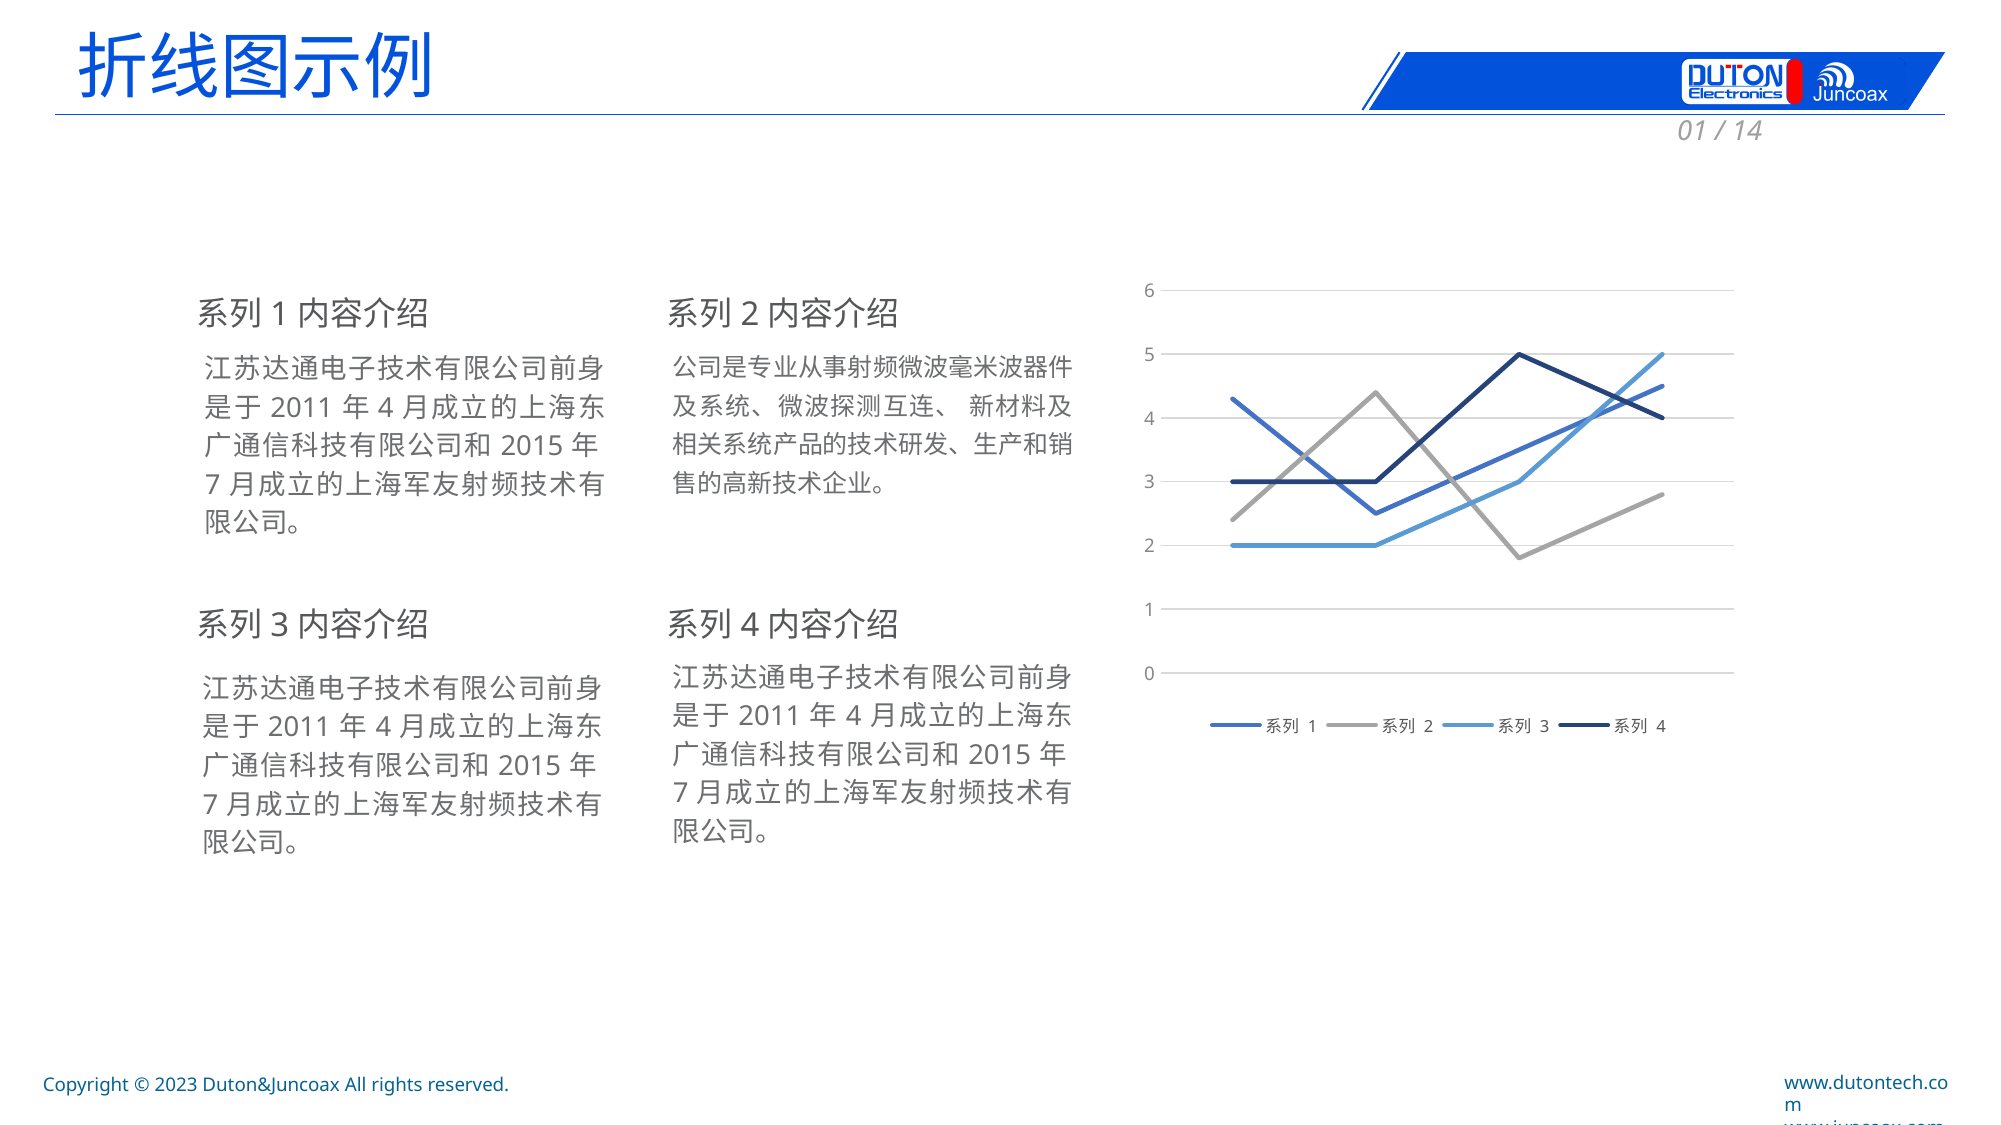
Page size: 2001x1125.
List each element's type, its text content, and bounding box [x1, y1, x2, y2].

text_box 江苏达通电子技术有限公司前身是于2011年4月成立的上海东广通信科技有限公司和2015年7月成立的上海军友射频技术有限公司。 [187, 657, 618, 866]
chart [1131, 267, 1747, 744]
text_box 折线图示例 [61, 28, 793, 115]
text_box 江苏达通电子技术有限公司前身是于2011年4月成立的上海东广通信科技有限公司和2015年7月成立的上海军友射频技术有限公司。 [658, 646, 1089, 855]
text_box 系列2内容介绍 [651, 285, 915, 340]
text_box 系列3内容介绍 [181, 596, 445, 651]
picture [1681, 58, 1906, 105]
text_box 01 / 14 [1585, 111, 1777, 154]
text_box 江苏达通电子技术有限公司前身是于2011年4月成立的上海东广通信科技有限公司和2015年7月成立的上海军友射频技术有限公司。 [190, 338, 621, 546]
text_box 系列4内容介绍 [651, 596, 915, 651]
text_box 系列1内容介绍 [181, 285, 445, 340]
picture [135, 1077, 149, 1091]
text_box 公司是专业从事射频微波毫米波器件及系统、微波探测互连、 新材料及相关系统产品的技术研发、生产和销售的高新技术企业。 [658, 335, 1089, 505]
